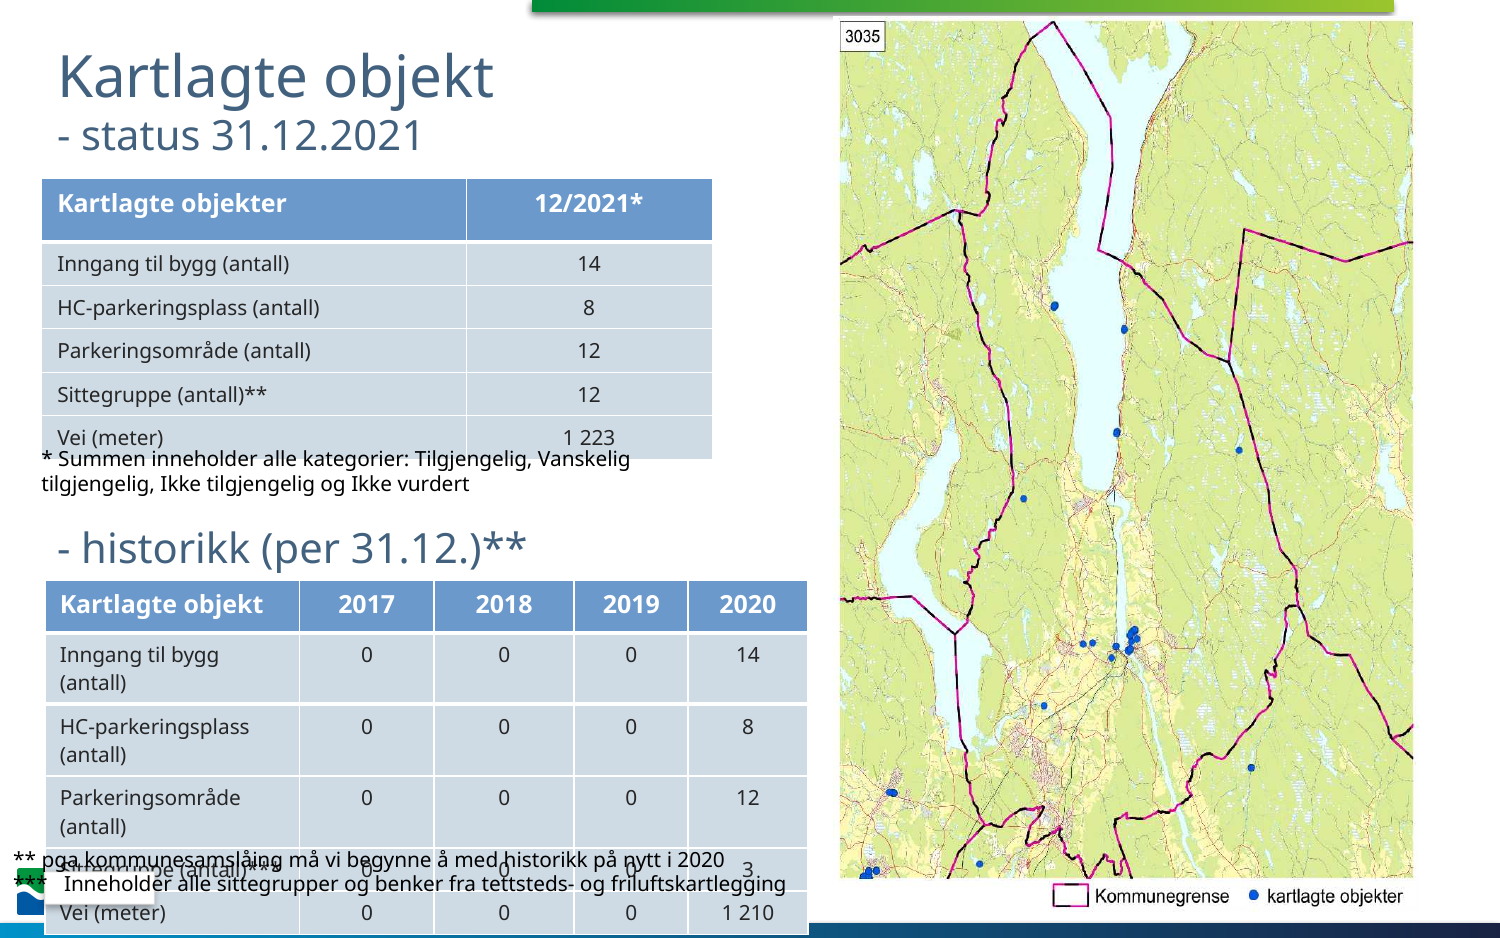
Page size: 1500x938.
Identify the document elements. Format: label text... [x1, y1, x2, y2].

table_cell 0 [435, 777, 573, 838]
table_cell 0 [300, 635, 433, 702]
table_cell 0 [435, 706, 573, 775]
table_cell Sittegruppe (antall)** [42, 373, 466, 415]
table_cell 8 [467, 286, 712, 328]
table_cell Parkeringsområde (antall) [42, 329, 466, 372]
table_cell 14 [467, 244, 712, 285]
table_cell 0 [575, 635, 687, 702]
table_cell 8 [689, 706, 807, 775]
text_box Kartlagte objekt - status 31.12.2021 [42, 24, 828, 167]
table_cell Vei (meter) [46, 904, 299, 934]
table_header 2019 [575, 581, 687, 631]
table_cell 3 [802, 849, 807, 890]
table_cell 0 [435, 904, 573, 934]
text_box - historikk (per 31.12.)** [42, 496, 828, 580]
picture [833, 16, 1419, 913]
table_cell Inngang til bygg (antall) [46, 635, 299, 702]
table_cell Inngang til bygg (antall) [42, 244, 466, 285]
table_cell HC-parkeringsplass (antall) [42, 286, 466, 328]
table_cell 0 [300, 777, 433, 838]
table_cell HC-parkeringsplass (antall) [46, 706, 299, 775]
table_cell 1 210 [689, 892, 807, 934]
table_header Kartlagte objekt [46, 581, 299, 631]
text_box * Summen inneholder alle kategorier: Tilgjengelig, Vanskelig tilgjengelig, Ikke tilgjengelig og Ikke vurdert [26, 438, 711, 504]
table_cell 0 [575, 706, 687, 775]
table_cell 0 [575, 904, 687, 934]
table_header 2020 [689, 581, 807, 631]
table_header 2018 [435, 581, 573, 631]
table_cell 0 [435, 635, 573, 702]
table_cell 12 [689, 777, 807, 847]
table_cell 14 [689, 635, 807, 702]
table_cell 0 [575, 777, 687, 838]
table_cell 12 [467, 373, 712, 415]
table_cell Vei (meter) [42, 416, 466, 438]
table_cell 0 [300, 904, 433, 934]
table_cell 0 [300, 706, 433, 775]
table_cell Parkeringsområde (antall) [46, 777, 299, 838]
table_header Kartlagte objekter [42, 179, 466, 240]
text_box ** pga kommunesamslåing må vi begynne å med historikk på nytt i 2020 *** Inneholder alle sittegrupper og benker fra tettsteds- og friluftskartlegging [0, 838, 802, 904]
table_header 2017 [300, 581, 433, 631]
table_header 12/2021* [467, 179, 712, 240]
table_cell 1 223 [467, 416, 712, 459]
table_cell 12 [467, 329, 712, 372]
